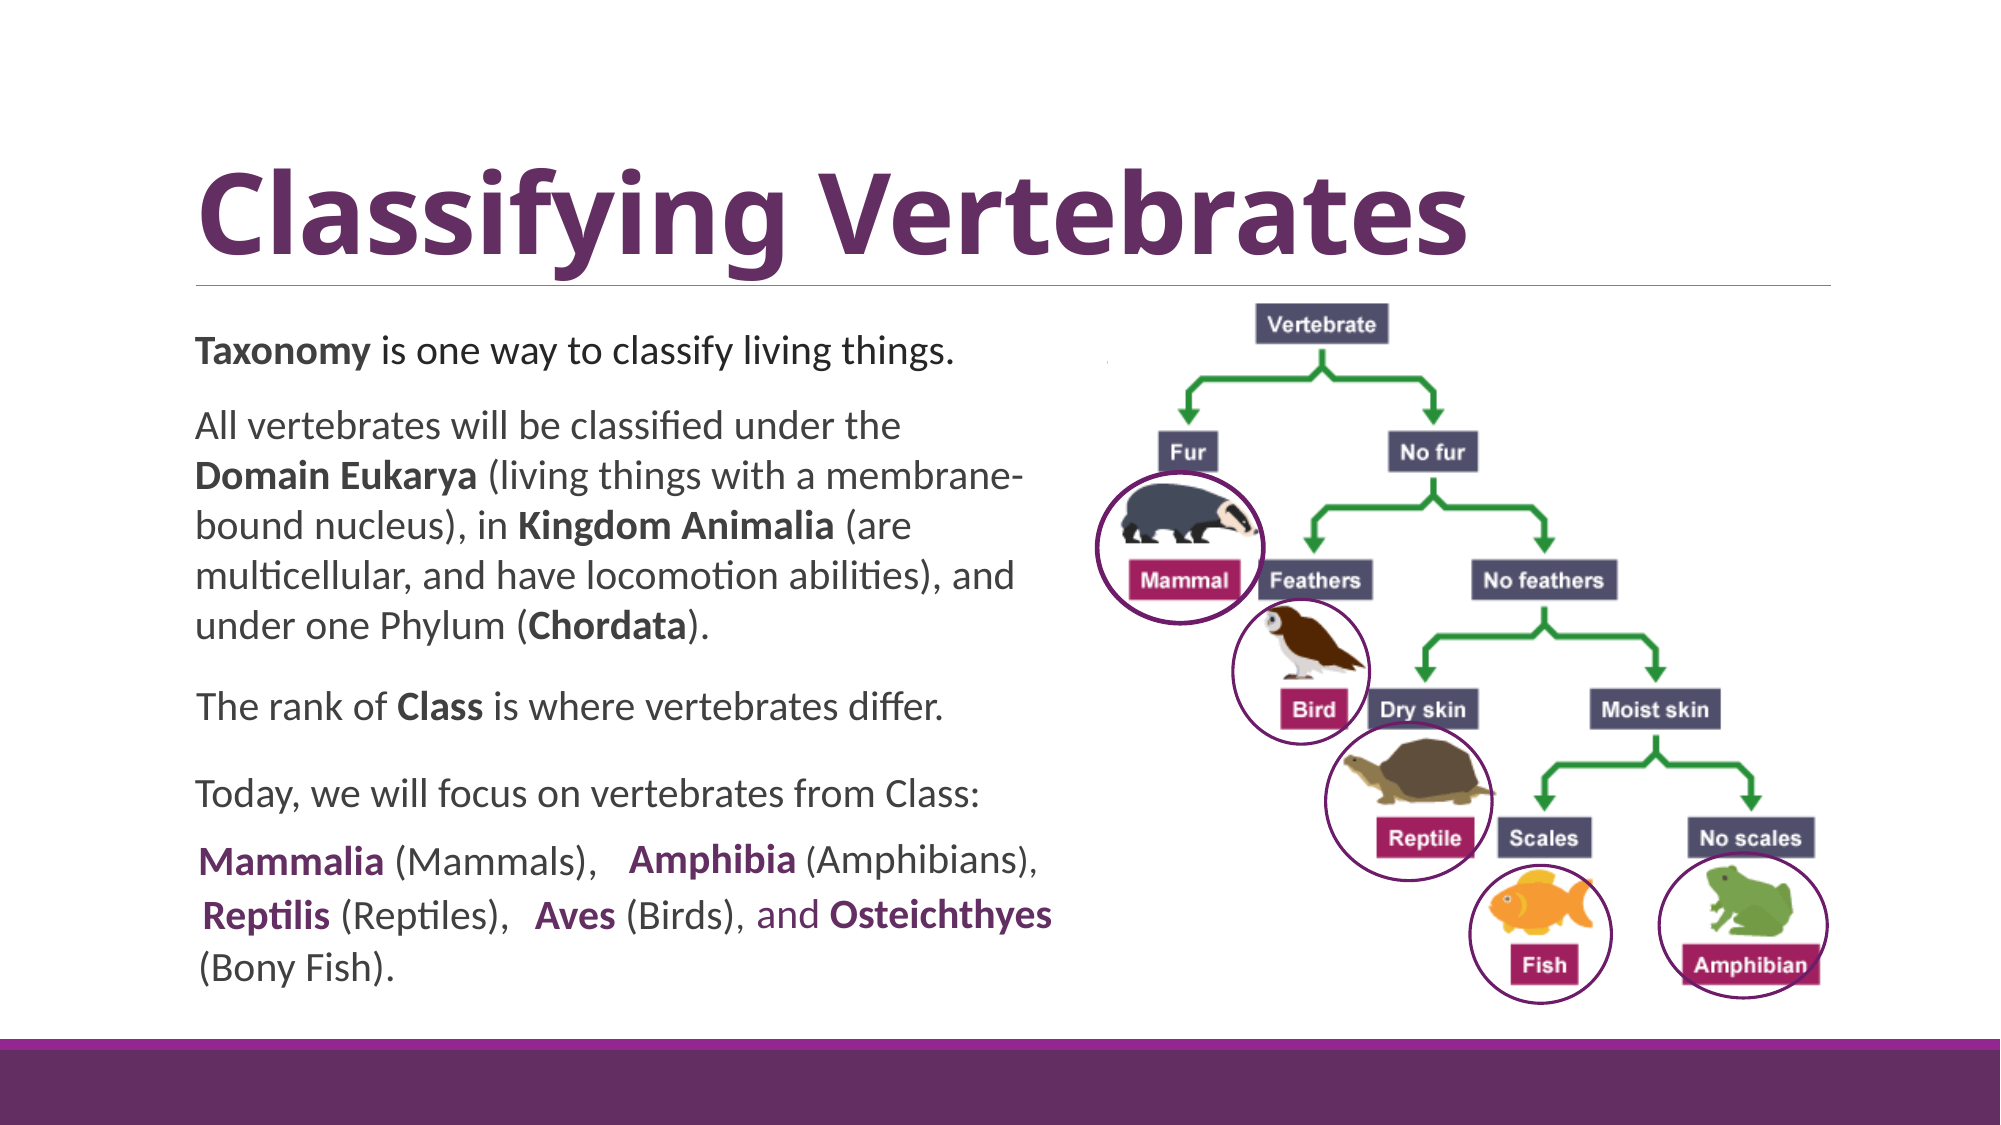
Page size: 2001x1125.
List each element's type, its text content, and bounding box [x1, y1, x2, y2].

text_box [185, 721, 1493, 862]
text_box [182, 864, 1612, 1004]
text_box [513, 598, 1371, 718]
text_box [182, 471, 1264, 725]
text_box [1502, 823, 1828, 999]
title Classifying Vertebrates [180, 47, 1830, 285]
text_box All vertebrates will be classified under the Domain Eukarya (living things with a membrane-bound nucleus), in Kingdom Animalia (are multicellular, and have locomotion abilities), and under one Phylum (Chordata). [180, 390, 1061, 472]
text_box Taxonomy is one way to classify living things. [180, 315, 985, 381]
picture [1106, 288, 2001, 999]
